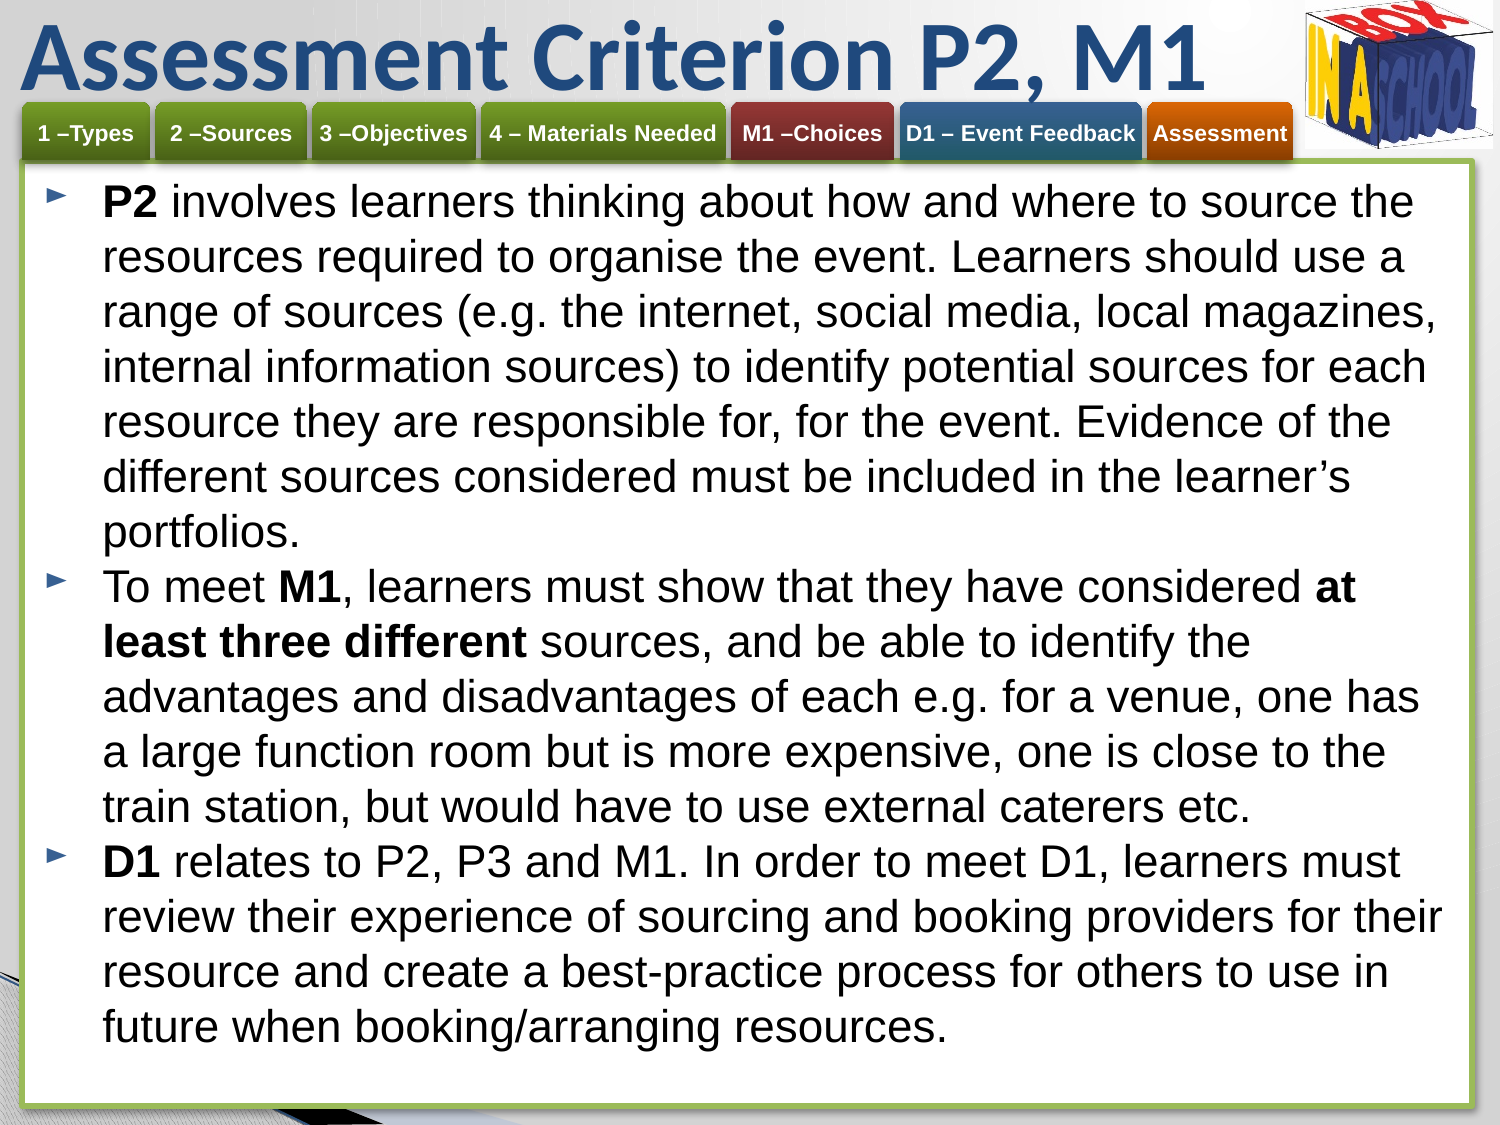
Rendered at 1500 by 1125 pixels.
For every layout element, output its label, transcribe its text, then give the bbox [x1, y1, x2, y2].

text_box P2 involves learners thinking about how and where to source the resources required to organise the event. Learners should use a range of sources (e.g. the internet, social media, local magazines, internal information sources) to identify potential sources for each resource they are responsible for, for the event. Evidence of the different sources considered must be included in the learner’s portfolios. To meet M1, learners must show that they have considered at least three different sources, and be able to identify the advantages and disadvantages of each e.g. for a venue, one has a large function room but is more expensive, one is close to the train station, but would have to use external caterers etc. D1 relates to P2, P3 and M1. In order to meet D1, learners must review their experience of sourcing and booking providers for their resource and create a best-practice process for others to use in future when booking/arranging resources. [29, 164, 1459, 1059]
text_box Assessment Criterion P2, M1 [5, 0, 1270, 102]
picture [281, 1114, 303, 1125]
picture [1305, 0, 1494, 149]
